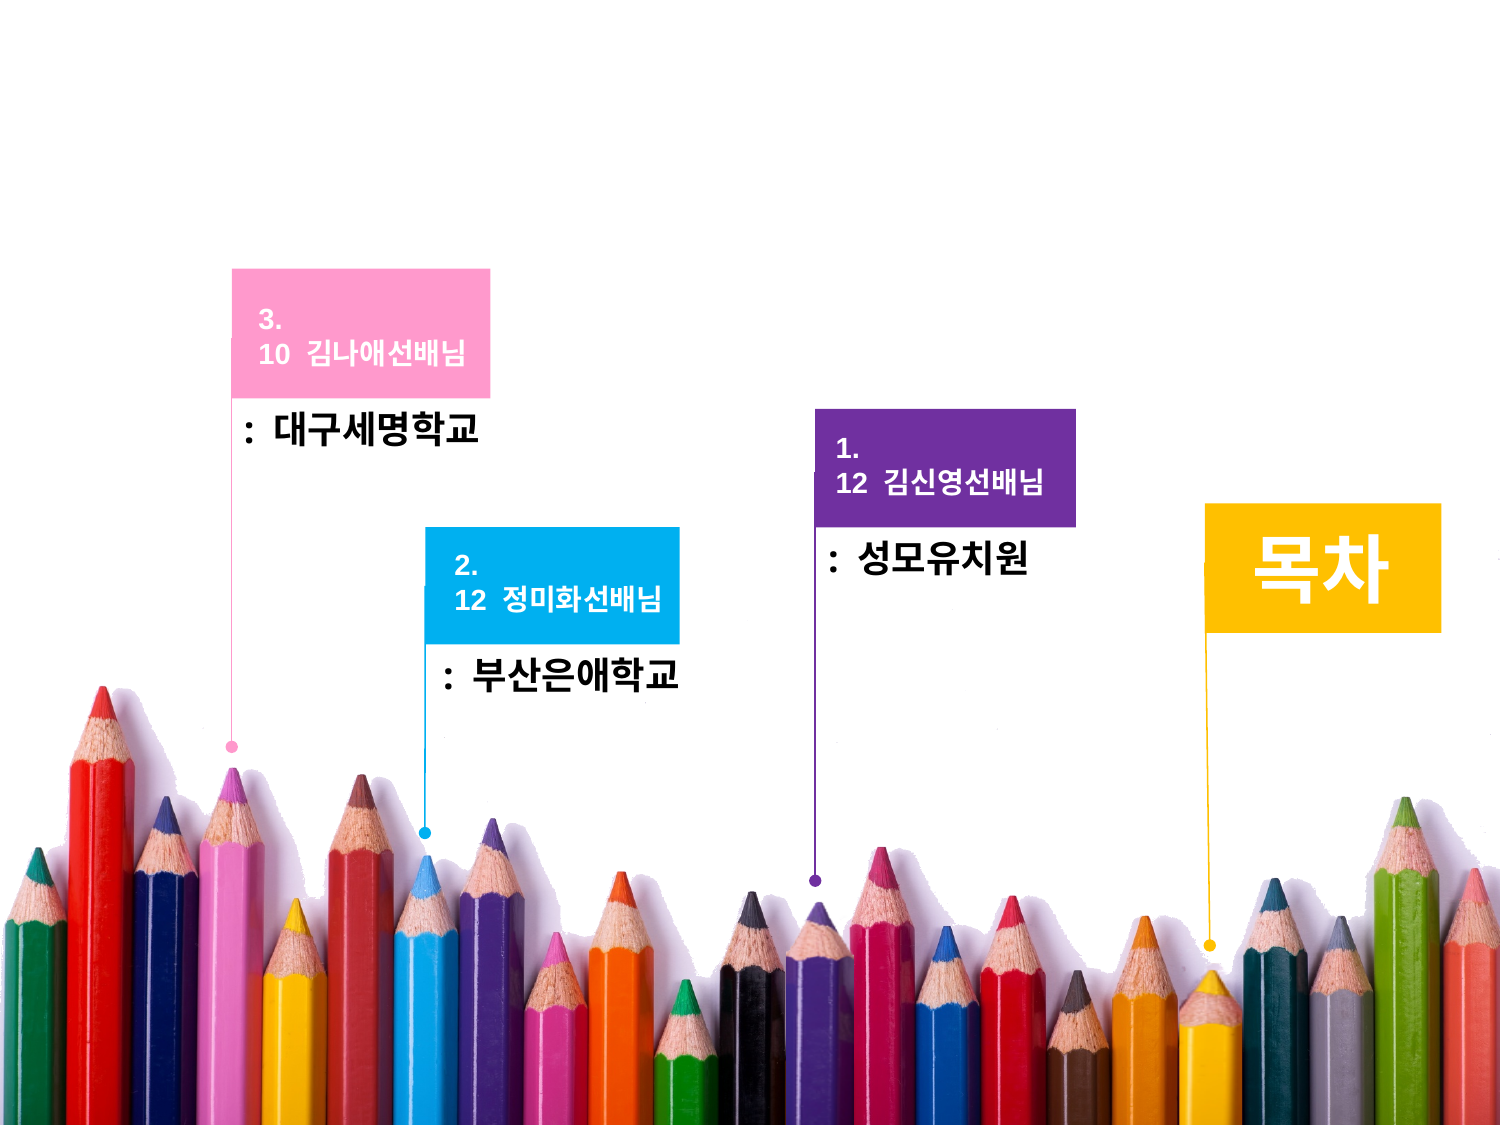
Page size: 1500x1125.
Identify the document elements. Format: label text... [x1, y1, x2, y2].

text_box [1204, 562, 1211, 946]
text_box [814, 408, 1102, 528]
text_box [0, 550, 1500, 1125]
text_box : 대구세명학교 [237, 403, 496, 459]
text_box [1204, 503, 1442, 634]
text_box : 성모유치원 [820, 535, 1046, 549]
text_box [424, 526, 686, 645]
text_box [231, 268, 493, 399]
